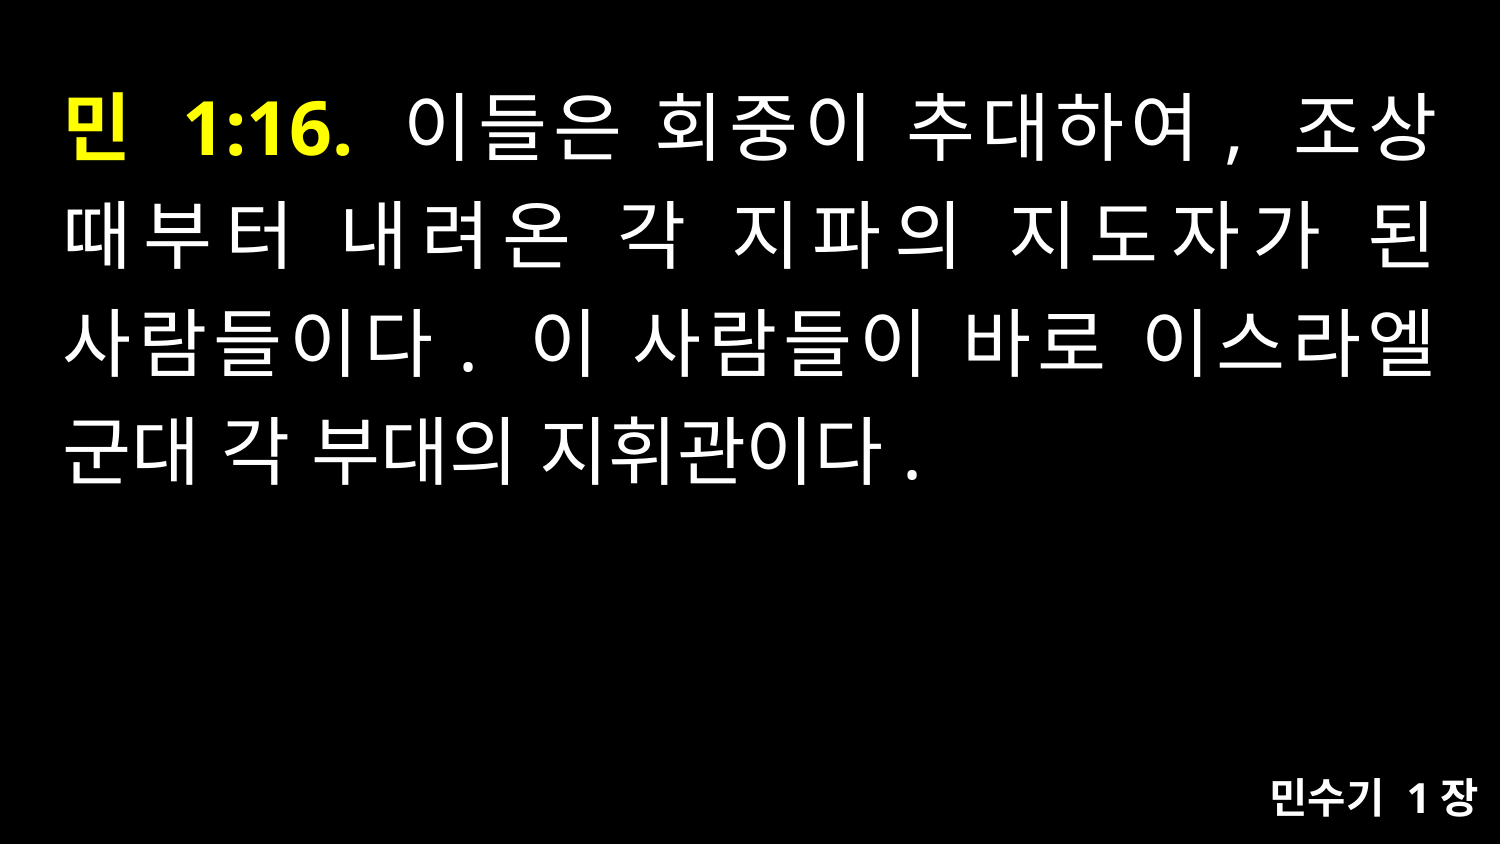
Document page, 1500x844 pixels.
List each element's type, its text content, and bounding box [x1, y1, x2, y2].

title 민 1:16. 이들은 회중이 추대하여, 조상 때부터 내려온 각 지파의 지도자가 된 사람들이다. 이 사람들이 바로 이스라엘 군대 각 부대의 지휘관이다. [0, 0, 1500, 844]
subtitle 민수기 1장 [916, 770, 1500, 844]
